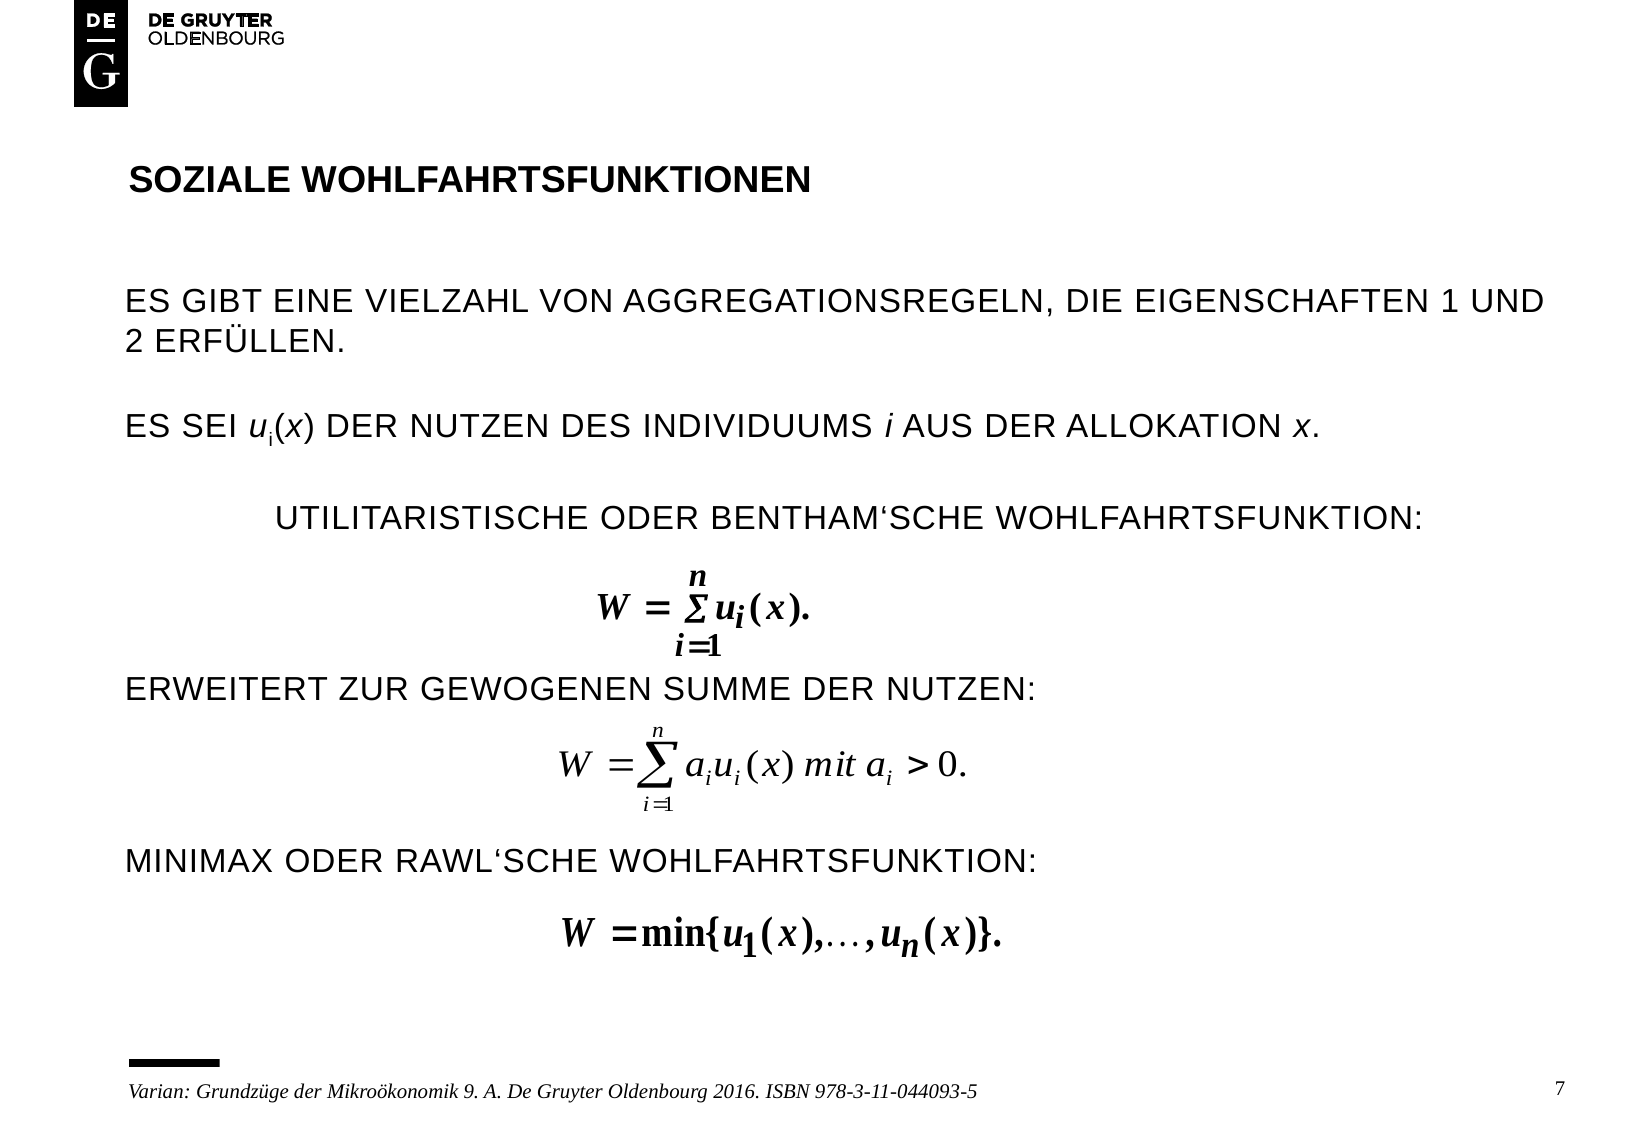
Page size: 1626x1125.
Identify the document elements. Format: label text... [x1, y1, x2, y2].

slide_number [128, 1077, 1539, 1108]
title Soziale wohlfahrtsfunktionen [128, 155, 1555, 212]
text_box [596, 556, 811, 659]
slide_number 7 [1554, 1074, 1614, 1104]
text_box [560, 909, 1003, 959]
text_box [554, 713, 970, 818]
list Es gibt eine vielzahl von aggregationsregeln, die eigenschaften 1 und 2 erfüllen. Es sei ui(x) der nutzen des individuums i aus der allokation x. Utilitaristische oder bentham‘sche wohlfahrtsfunktion: Erweitert zur gewogenen summe der Nutzen: Minimax oder rawl‘sche wohlfahrtsfunktion: [124, 239, 1552, 1009]
